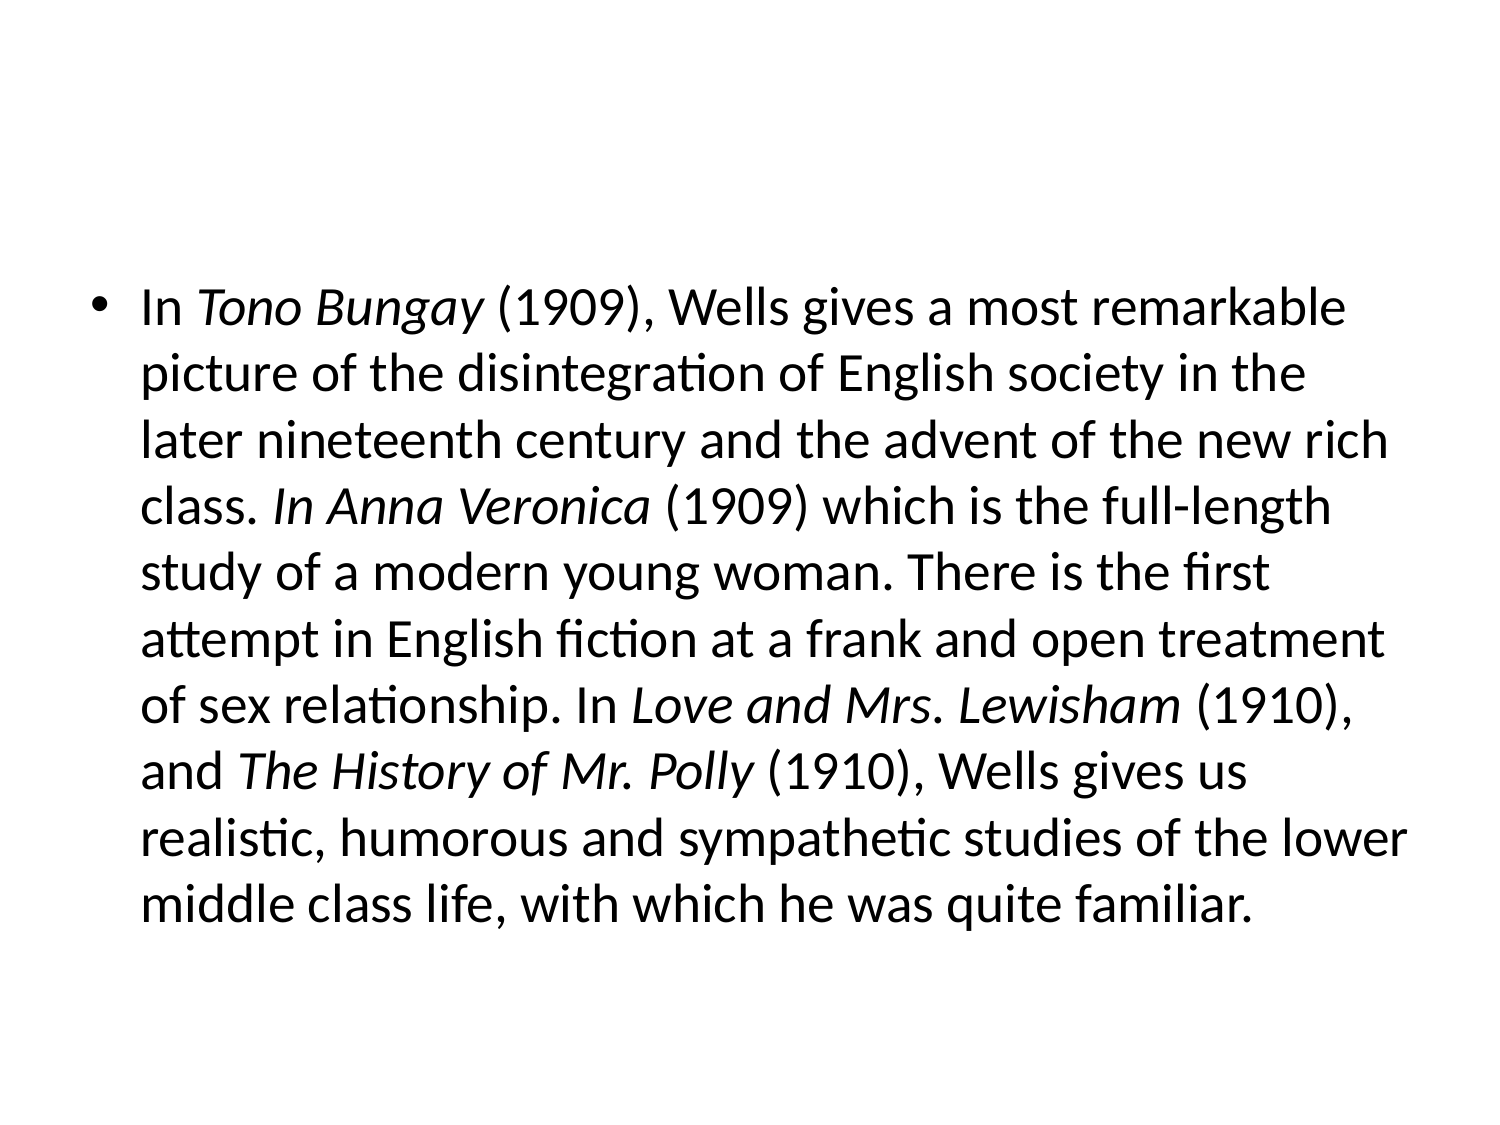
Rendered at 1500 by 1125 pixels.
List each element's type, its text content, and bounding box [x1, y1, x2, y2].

list In Tono Bungay (1909), Wells gives a most remarkable picture of the disintegration of English society in the later nineteenth century and the advent of the new rich class. In Anna Veronica (1909) which is the full-length study of a modern young woman. There is the first attempt in English fiction at a frank and open treatment of sex relationship. In Love and Mrs. Lewisham (1910), and The History of Mr. Polly (1910), Wells gives us realistic, humorous and sympathetic studies of the lower middle class life, with which he was quite familiar. [75, 262, 1425, 1005]
